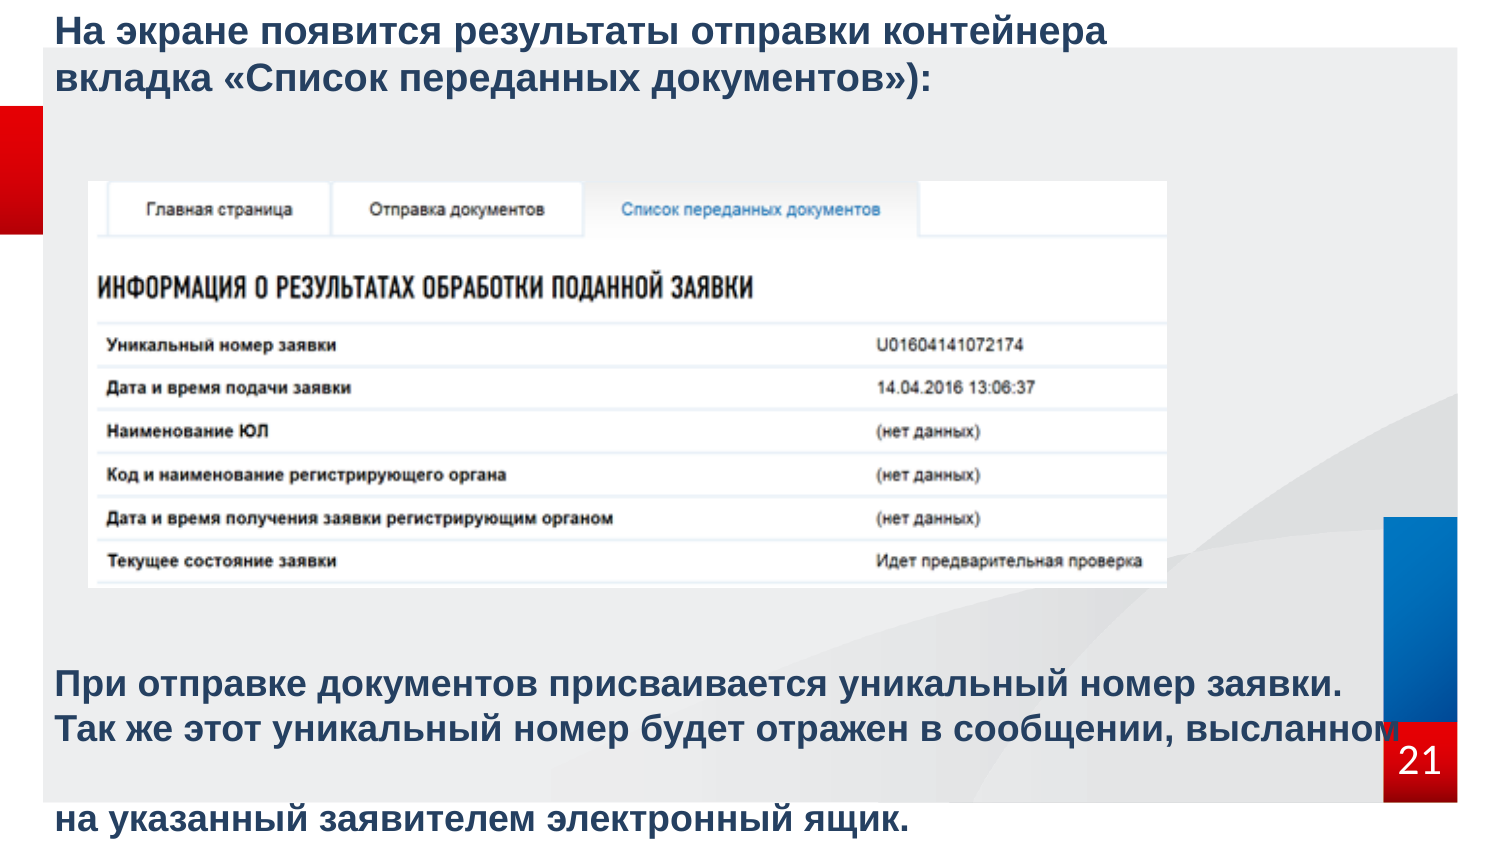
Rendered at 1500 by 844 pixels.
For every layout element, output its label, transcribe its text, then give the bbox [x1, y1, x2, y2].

slide_number 21 [1378, 721, 1462, 806]
picture [0, 0, 1500, 844]
title На экране появится результаты отправки контейнера вкладка «Список переданных документов»): При отправке документов присваивается уникальный номер заявки. Так же этот уникальный номер будет отражен в сообщении, высланном на указанный заявителем электронный ящик. [40, 56, 1418, 788]
